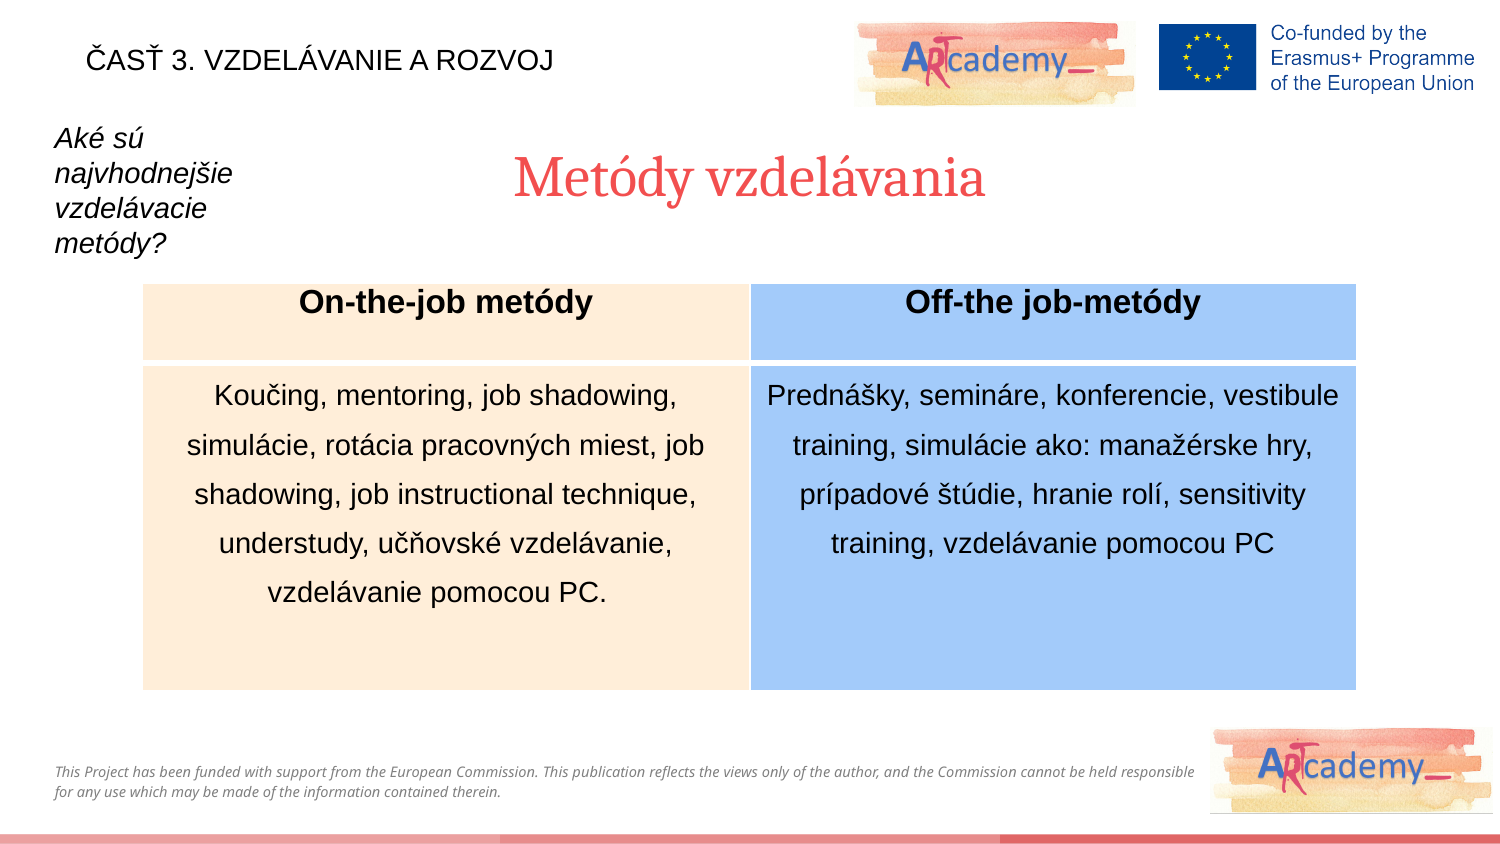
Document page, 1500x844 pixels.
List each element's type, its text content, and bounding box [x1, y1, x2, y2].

table_cell Koučing, mentoring, job shadowing, simulácie, rotácia pracovných miest, job shadowing, job instructional technique, understudy, učňovské vzdelávanie, vzdelávanie pomocou PC. [143, 366, 749, 690]
title Metódy vzdelávania [282, 115, 1336, 223]
text_box ČASŤ 3. VZDELÁVANIE A ROZVOJ [70, 33, 708, 84]
text_box Aké sú najvhodnejšie vzdelávacie metódy? [39, 111, 282, 267]
picture [1158, 24, 1474, 94]
text_box This Project has been funded with support from the European Commission. This publication reflects the views only of the author, and the Commission cannot be held responsible for any use which may be made of the information contained therein. [39, 754, 1205, 799]
table_header On-the-job metódy [143, 284, 749, 360]
table_header Off-the job-metódy [751, 284, 1356, 360]
picture [854, 2, 1137, 138]
table_cell Prednášky, semináre, konferencie, vestibule training, simulácie ako: manažérske hry, prípadové štúdie, hranie rolí, sensitivity training, vzdelávanie pomocou PC [751, 366, 1356, 690]
picture [1210, 709, 1493, 844]
